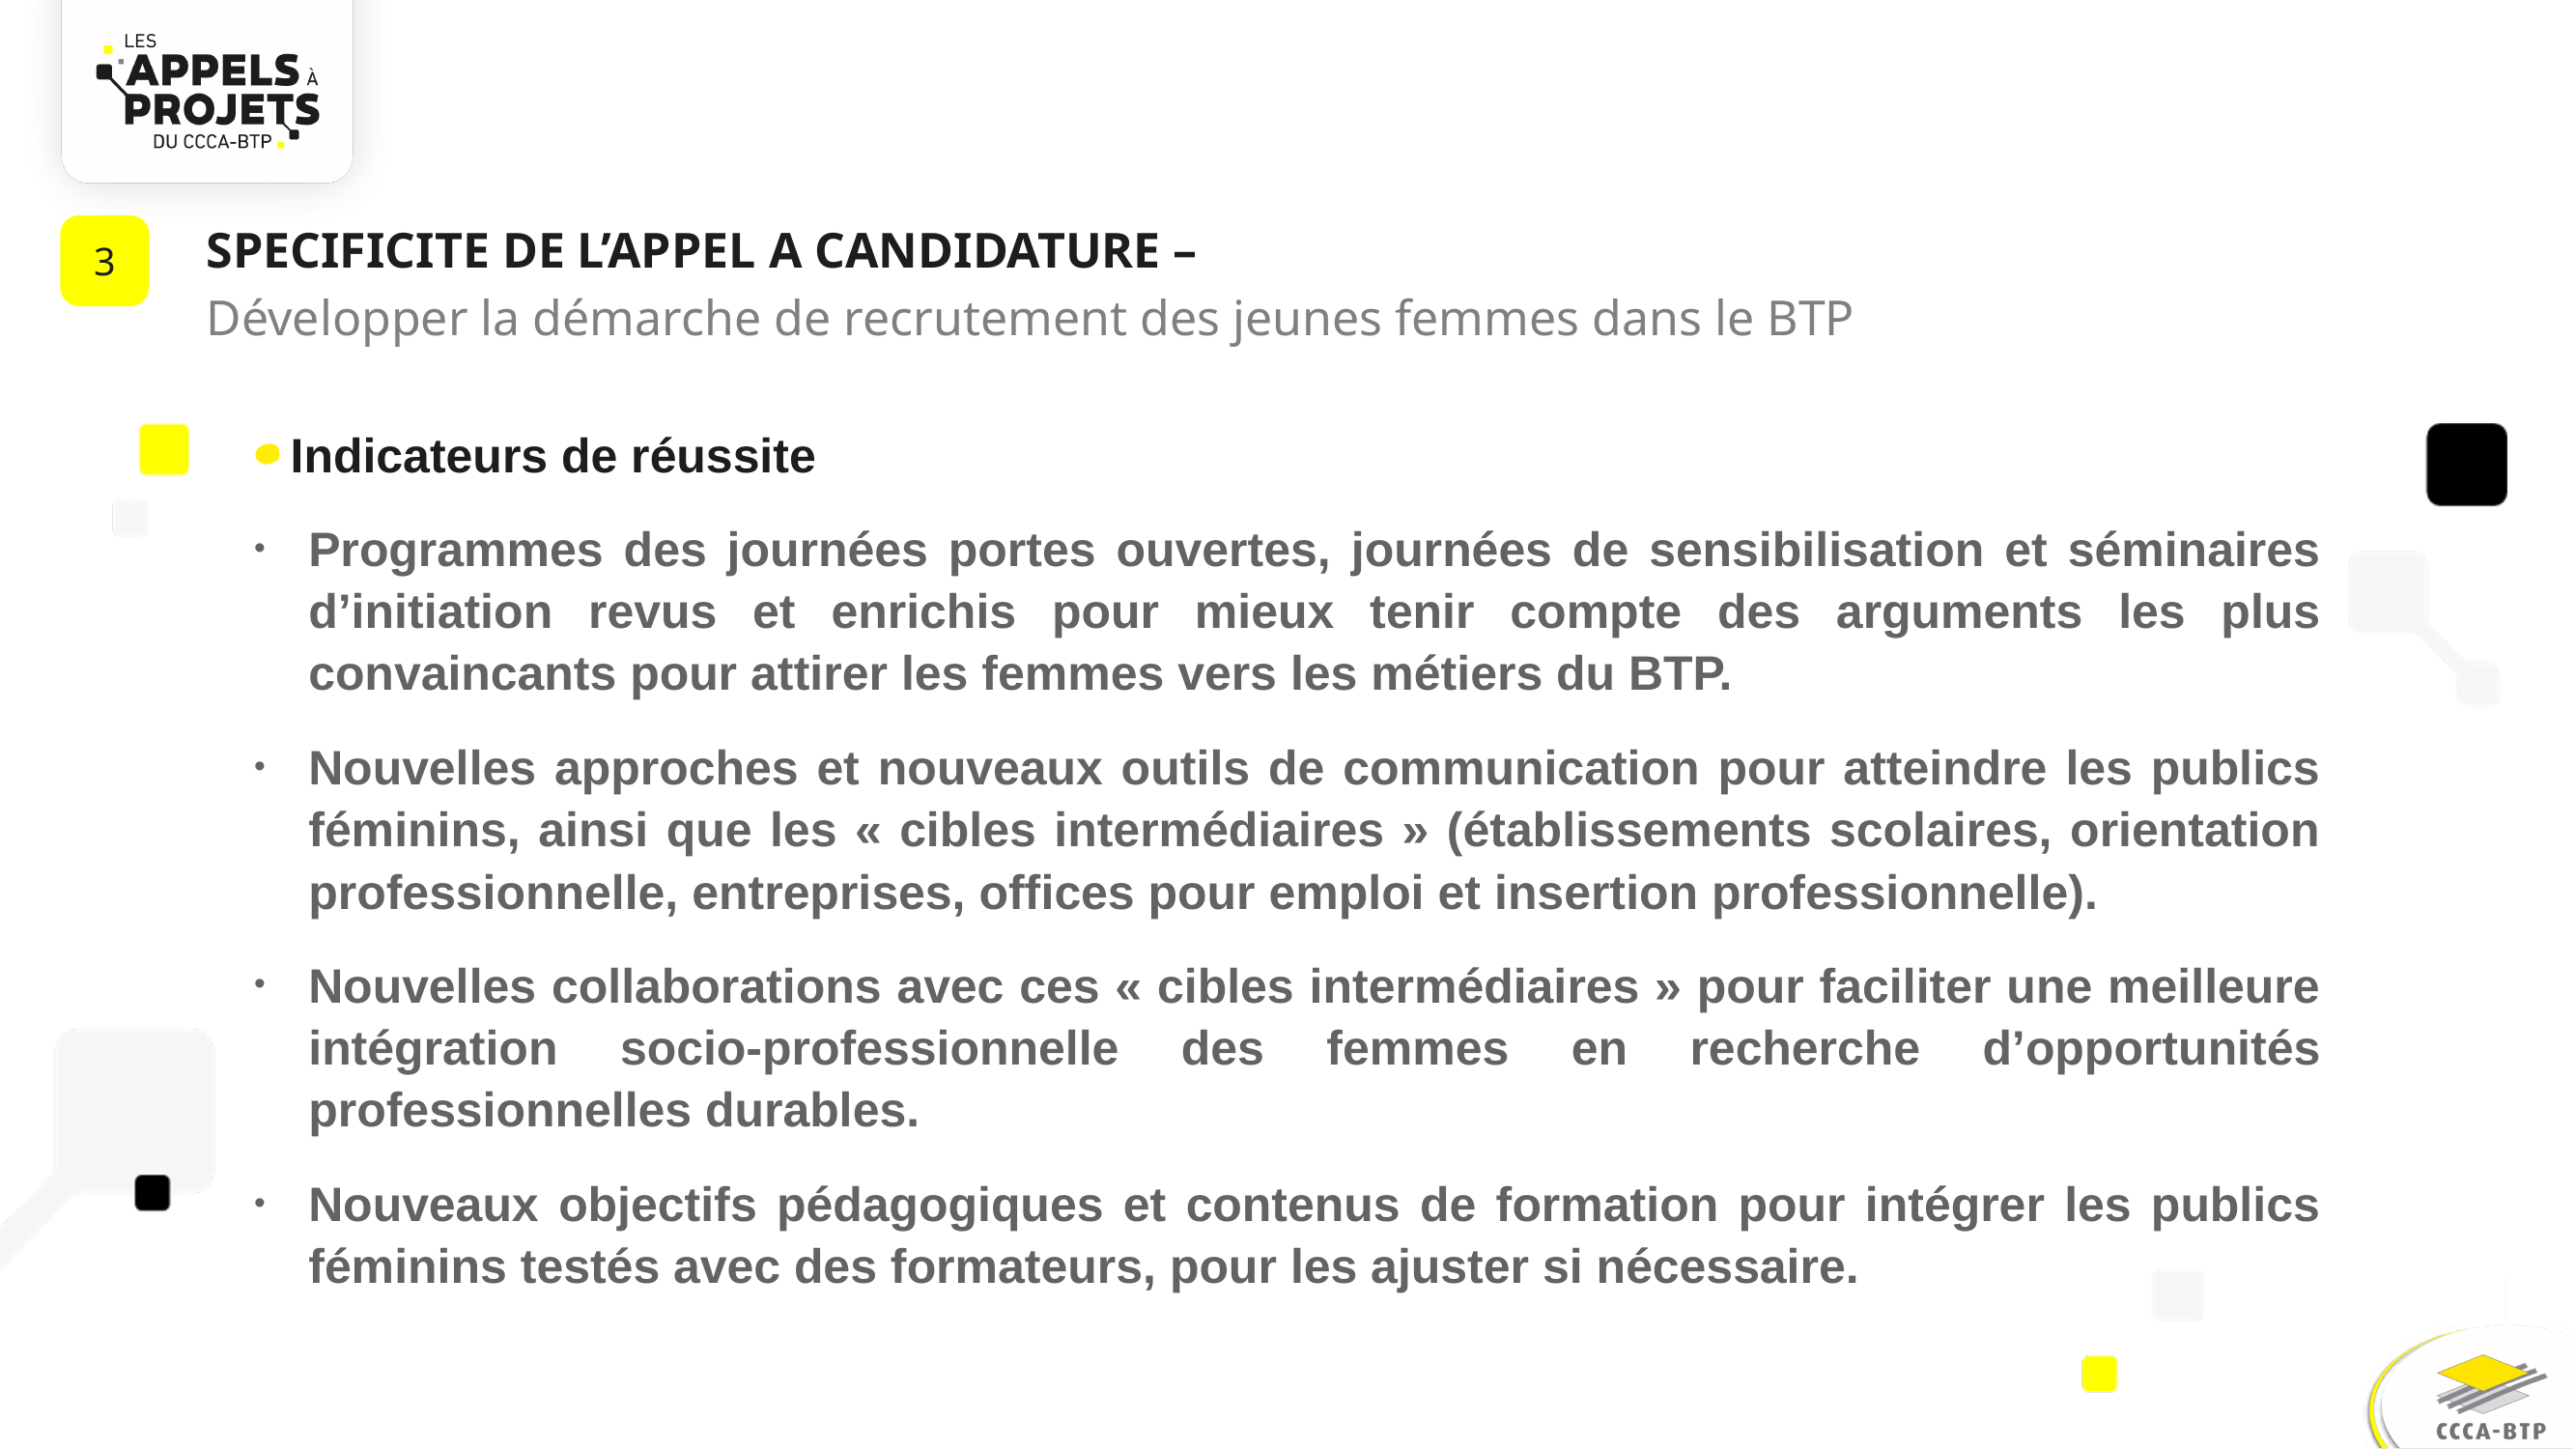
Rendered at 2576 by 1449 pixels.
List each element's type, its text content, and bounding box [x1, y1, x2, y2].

text_box SPECIFICITE DE L’APPEL A CANDIDATURE – Développer la démarche de recrutement des jeunes femmes dans le BTP [176, 214, 2273, 352]
picture [0, 0, 416, 246]
picture [0, 423, 2574, 1449]
text_box 3 [59, 213, 151, 308]
text_box Indicateurs de réussite Programmes des journées portes ouvertes, journées de sensibilisation et séminaires d’initiation revus et enrichis pour mieux tenir compte des arguments les plus convaincants pour attirer les femmes vers les métiers du BTP. Nouvelles approches et nouveaux outils de communication pour atteindre les publics féminins, ainsi que les « cibles intermédiaires » (établissements scolaires, orientation professionnelle, entreprises, offices pour emploi et insertion professionnelle). Nouvelles collaborations avec ces « cibles intermédiaires » pour faciliter une meilleure intégration socio-professionnelle des femmes en recherche d’opportunités professionnelles durables. Nouveaux objectifs pédagogiques et contenus de formation pour intégrer les publics féminins testés avec des formateurs, pour les ajuster si nécessaire. [240, 416, 2336, 1300]
